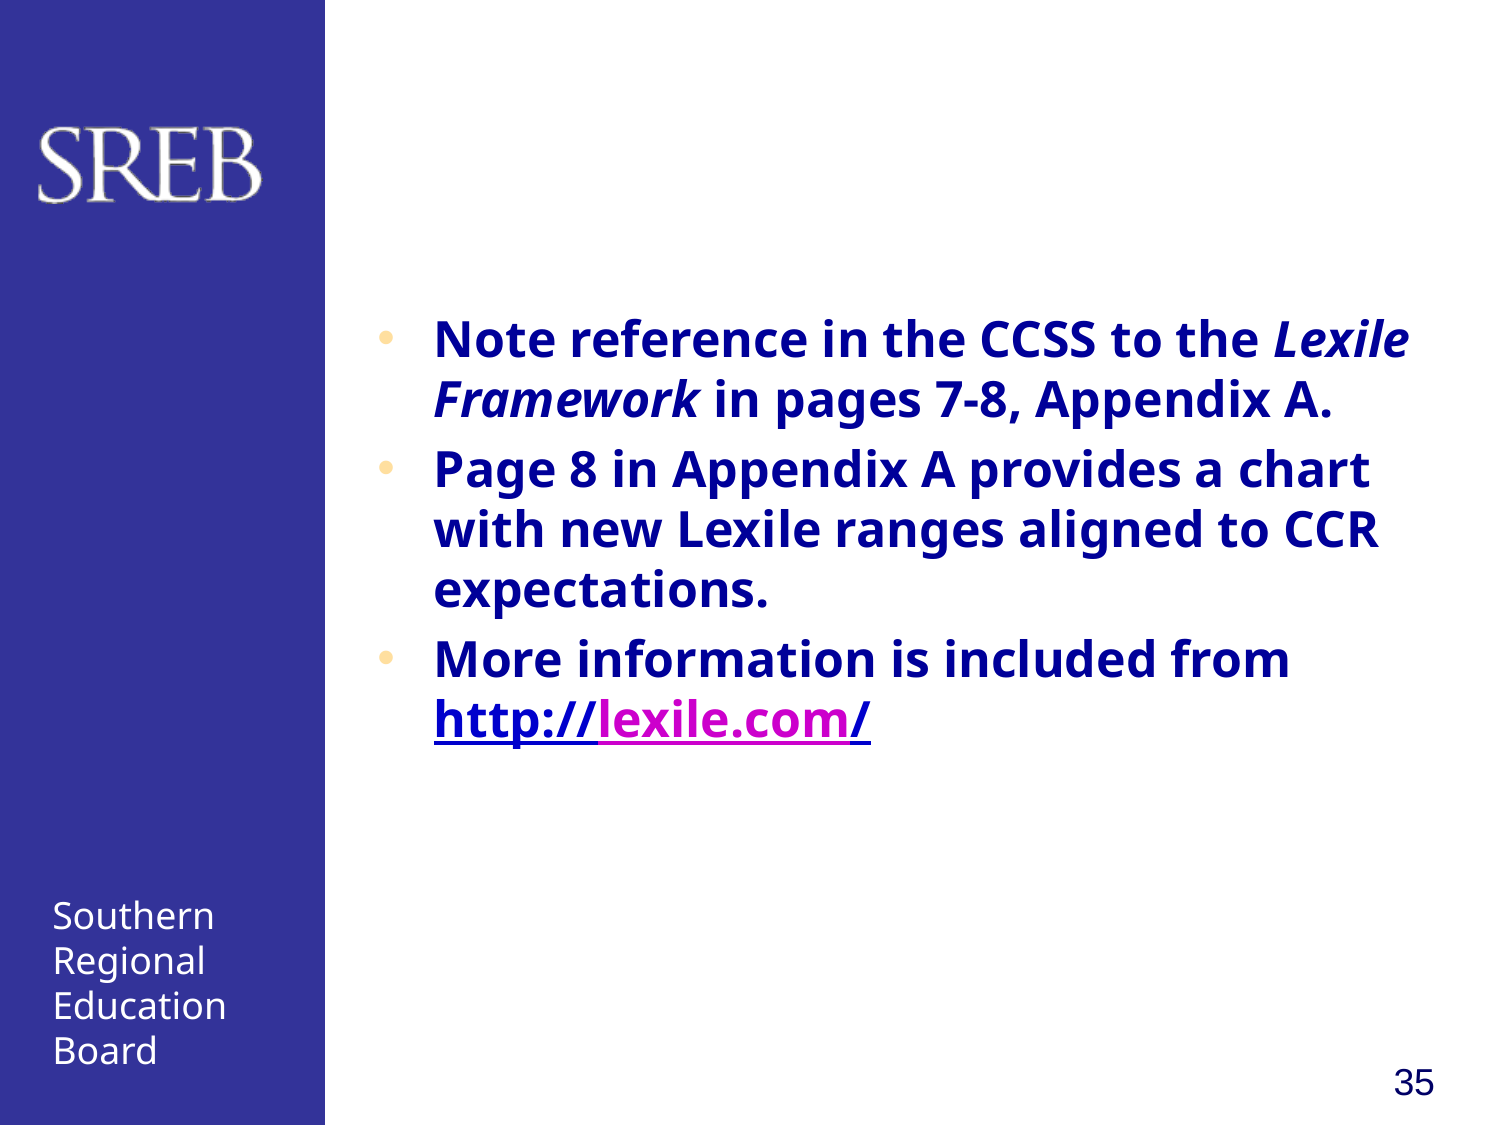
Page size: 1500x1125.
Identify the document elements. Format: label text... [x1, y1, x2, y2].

list Note reference in the CCSS to the Lexile Framework in pages 7-8, Appendix A. Page 8 in Appendix A provides a chart with new Lexile ranges aligned to CCR expectations. More information is included from http://lexile.com/ [362, 299, 1451, 1026]
slide_number 35 [1124, 1049, 1451, 1125]
picture [37, 124, 263, 204]
